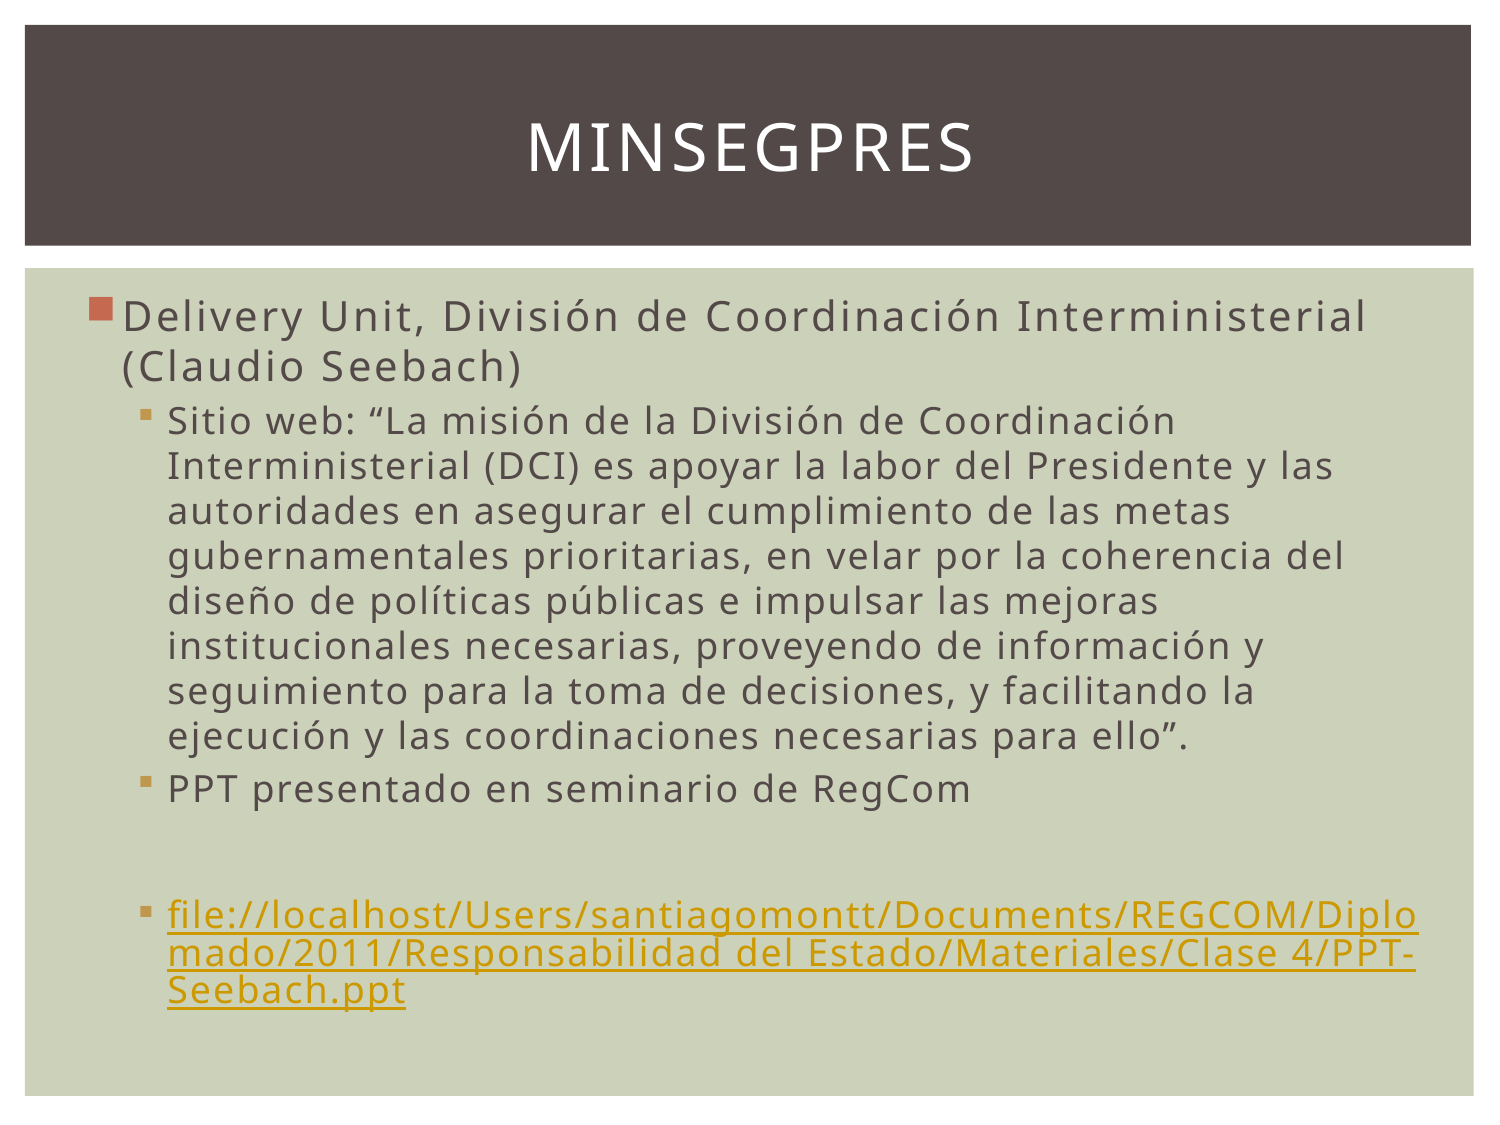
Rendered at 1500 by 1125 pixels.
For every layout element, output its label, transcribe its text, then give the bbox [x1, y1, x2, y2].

list Delivery Unit, División de Coordinación Interministerial (Claudio Seebach) Sitio web: “La misión de la División de Coordinación Interministerial (DCI) es apoyar la labor del Presidente y las autoridades en asegurar el cumplimiento de las metas gubernamentales prioritarias, en velar por la coherencia del diseño de políticas públicas e impulsar las mejoras institucionales necesarias, proveyendo de información y seguimiento para la toma de decisiones, y facilitando la ejecución y las coordinaciones necesarias para ello”. PPT presentado en seminario de RegCom file://localhost/Users/santiagomontt/Documents/REGCOM/Diplomado/2011/Responsabilidad del Estado/Materiales/Clase 4/PPT-Seebach.ppt [62, 281, 1442, 1005]
title MINSEGPRES [62, 58, 1438, 232]
